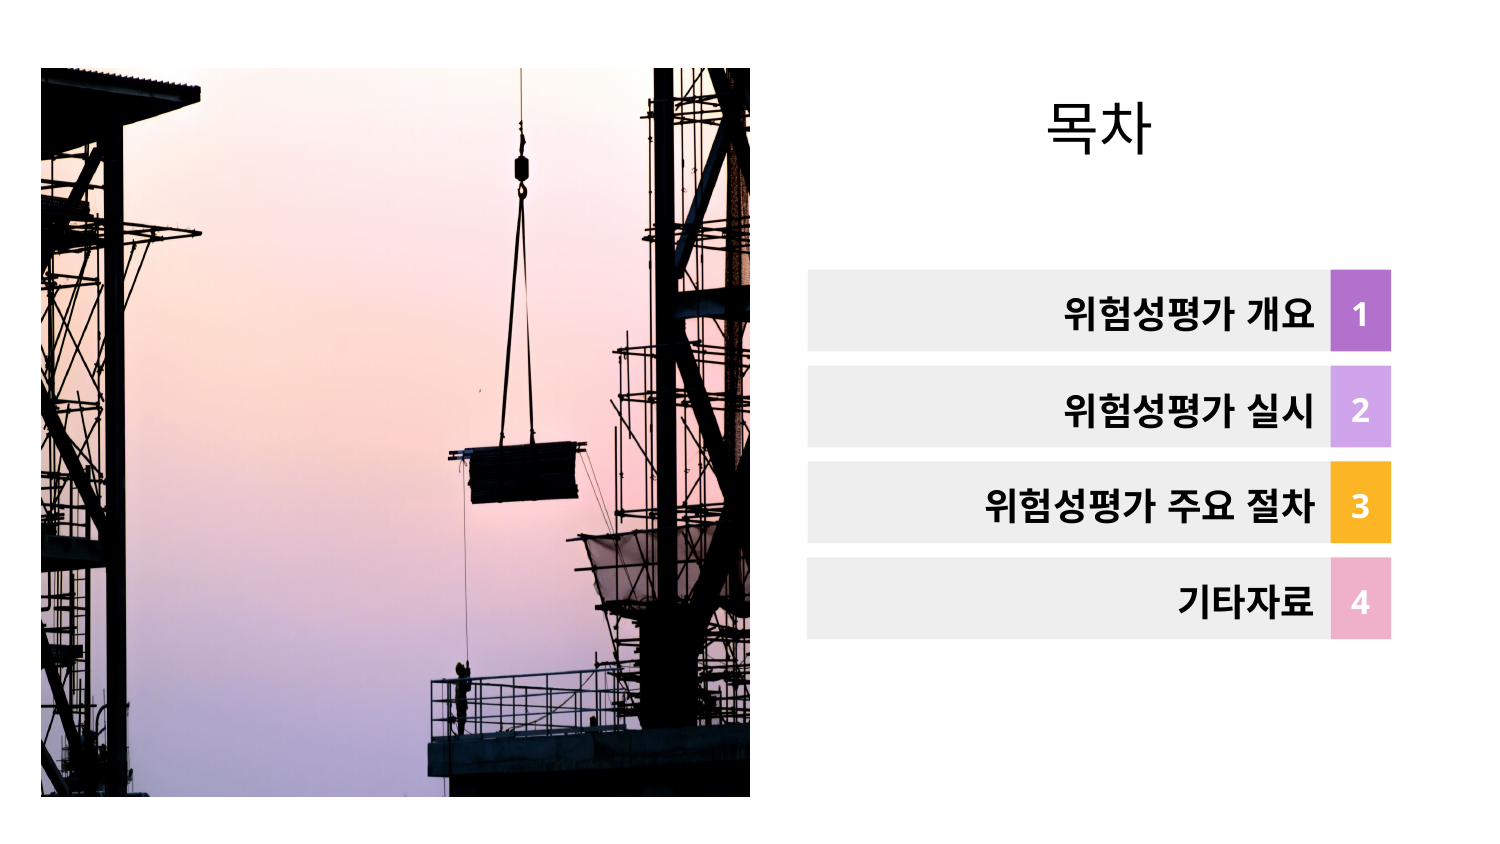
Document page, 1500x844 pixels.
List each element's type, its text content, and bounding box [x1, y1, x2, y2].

text_box 4 [1330, 557, 1392, 640]
text_box 위험성평가 개요 [807, 269, 1330, 352]
text_box 2 [1330, 365, 1392, 448]
text_box 1 [1330, 269, 1392, 352]
text_box 기타자료 [806, 557, 1330, 640]
text_box 위험성평가 실시 [807, 365, 1330, 448]
picture [40, 68, 751, 798]
text_box 위험성평가 주요 절차 [807, 461, 1330, 544]
title 목차 [806, 88, 1392, 167]
text_box 3 [1330, 461, 1392, 544]
